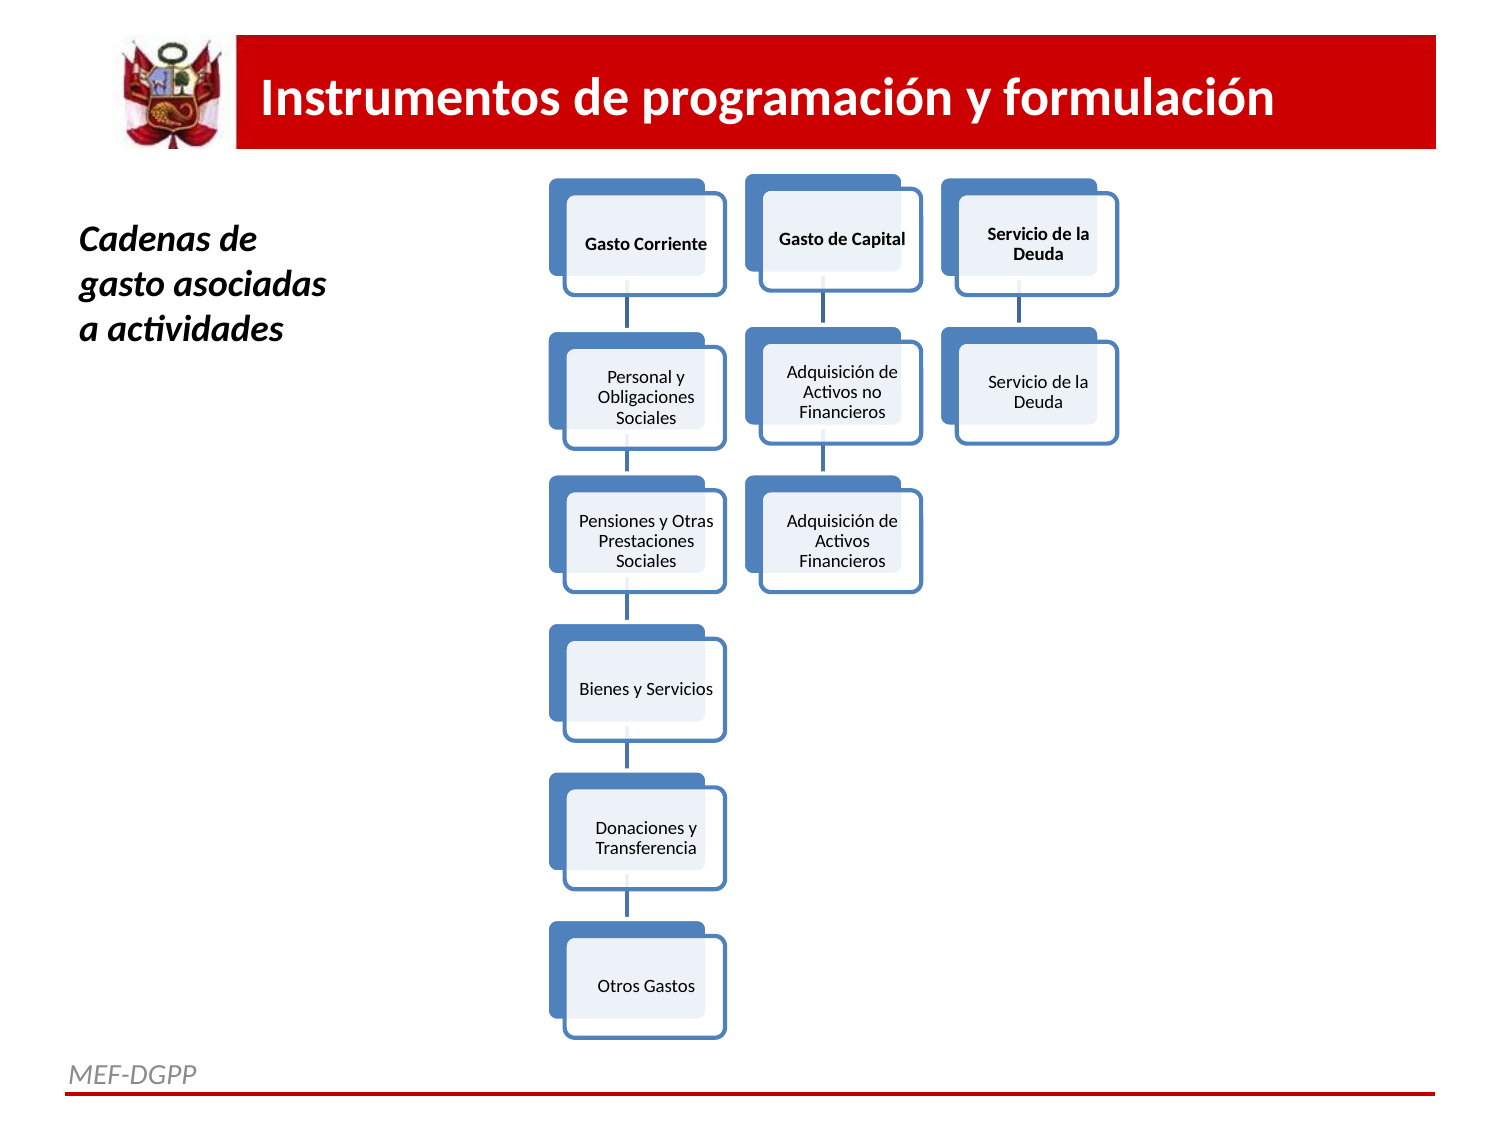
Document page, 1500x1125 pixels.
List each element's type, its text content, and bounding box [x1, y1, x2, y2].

footer MEF-DGPP [53, 1042, 892, 1103]
picture [112, 35, 1436, 149]
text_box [316, 175, 1348, 1039]
text_box Cadenas de gasto asociadas a actividades [64, 257, 311, 305]
text_box Instrumentos de programación y formulación [246, 46, 1348, 141]
